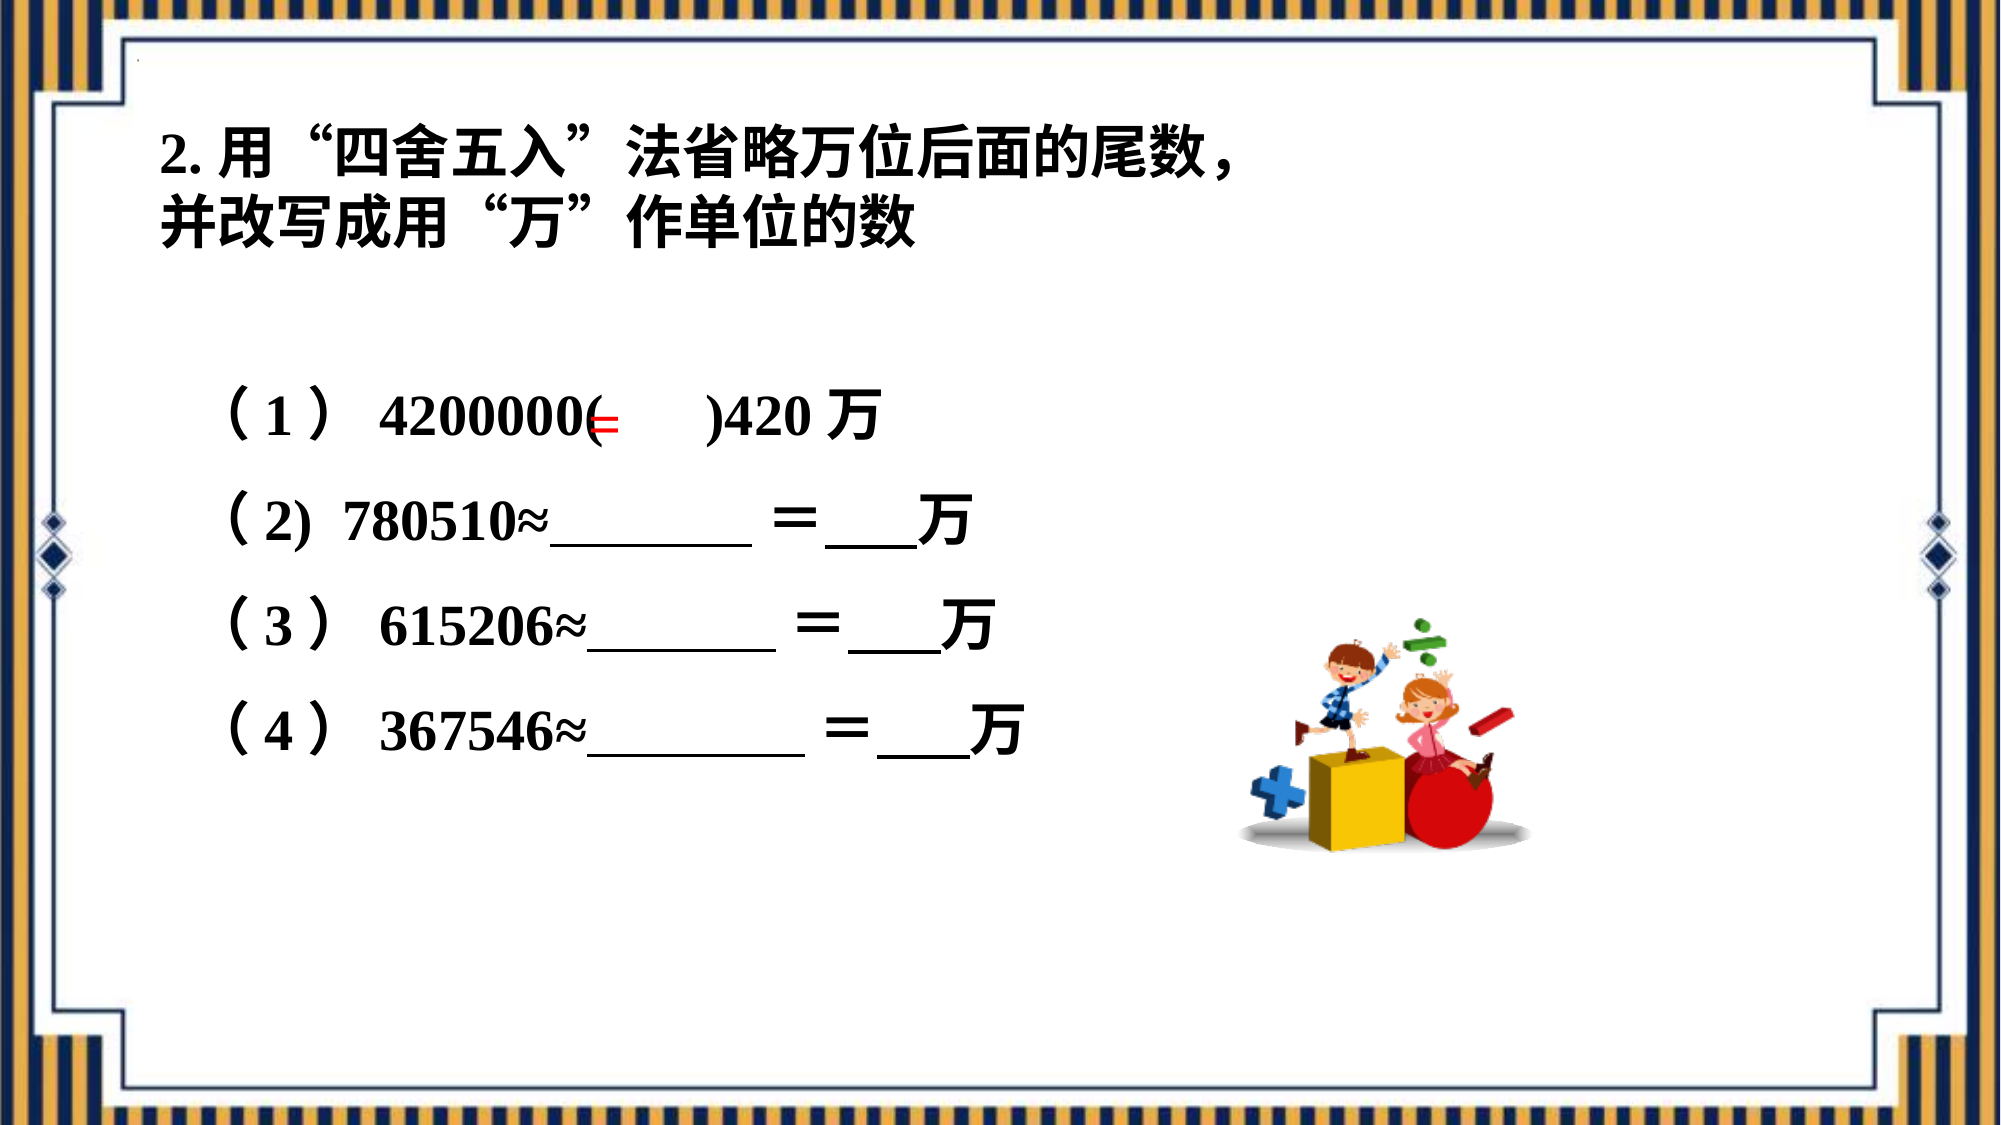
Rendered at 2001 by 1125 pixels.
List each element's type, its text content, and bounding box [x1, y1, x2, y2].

text_box = [573, 378, 681, 464]
picture [0, 0, 2001, 1125]
text_box 2.用“四舍五入”法省略万位后面的尾数， 并改写成用“万”作单位的数 [144, 107, 1281, 333]
text_box （1）4200000( )420万 （2) 780510≈ ＝ 万 （3）615206≈ ＝ 万 （4）367546≈ ＝ 万 [177, 334, 1129, 875]
